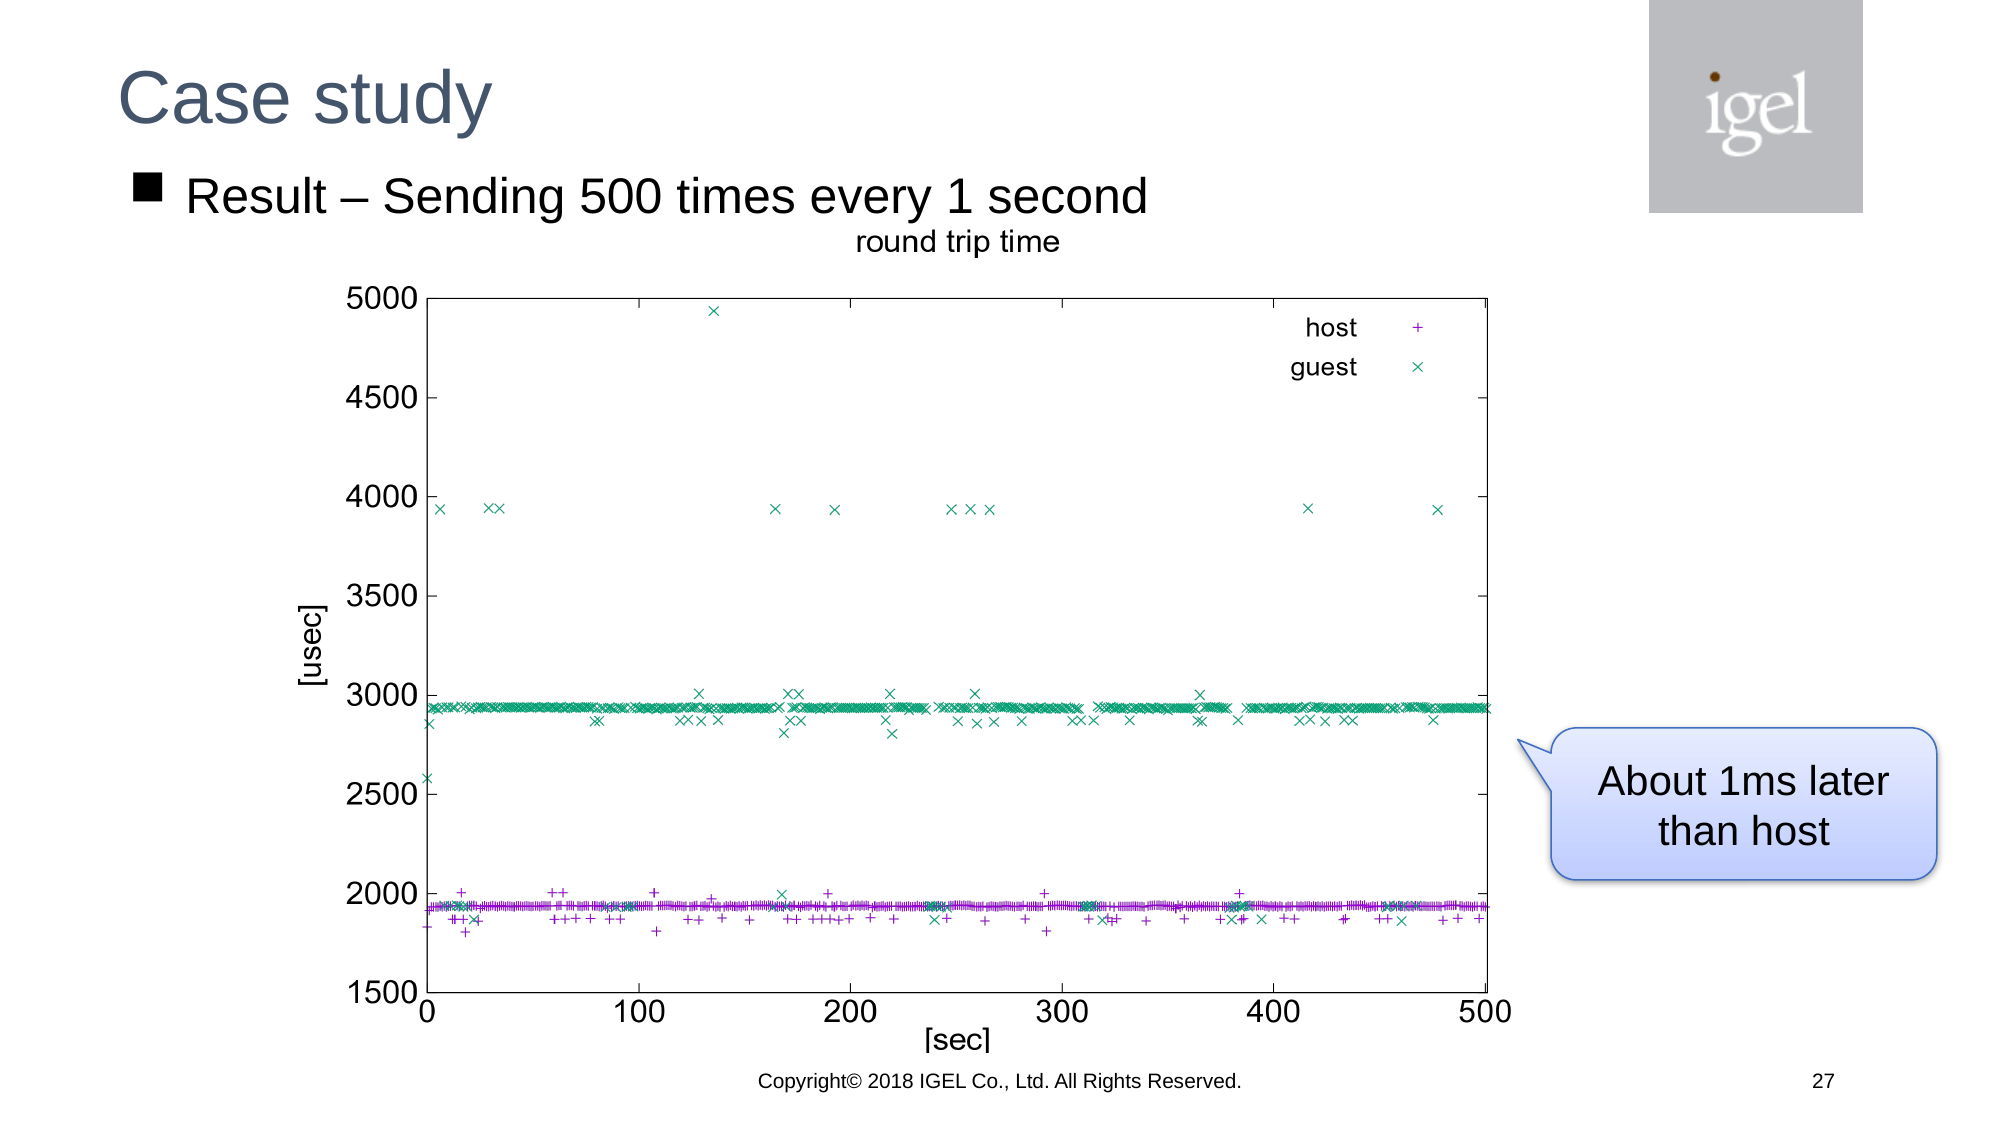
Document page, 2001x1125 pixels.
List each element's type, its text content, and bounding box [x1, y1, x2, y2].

picture [294, 213, 1576, 1053]
text_box About 1ms later than host [1580, 727, 1938, 881]
picture [1649, 0, 1863, 213]
footer Copyright© 2018 IGEL Co., Ltd. All Rights Reserved. [574, 1061, 1426, 1101]
slide_number 26 [1433, 1058, 1851, 1101]
list Result – Sending 500 times every 1 second [113, 155, 1757, 1048]
title Case study [102, 0, 1583, 188]
